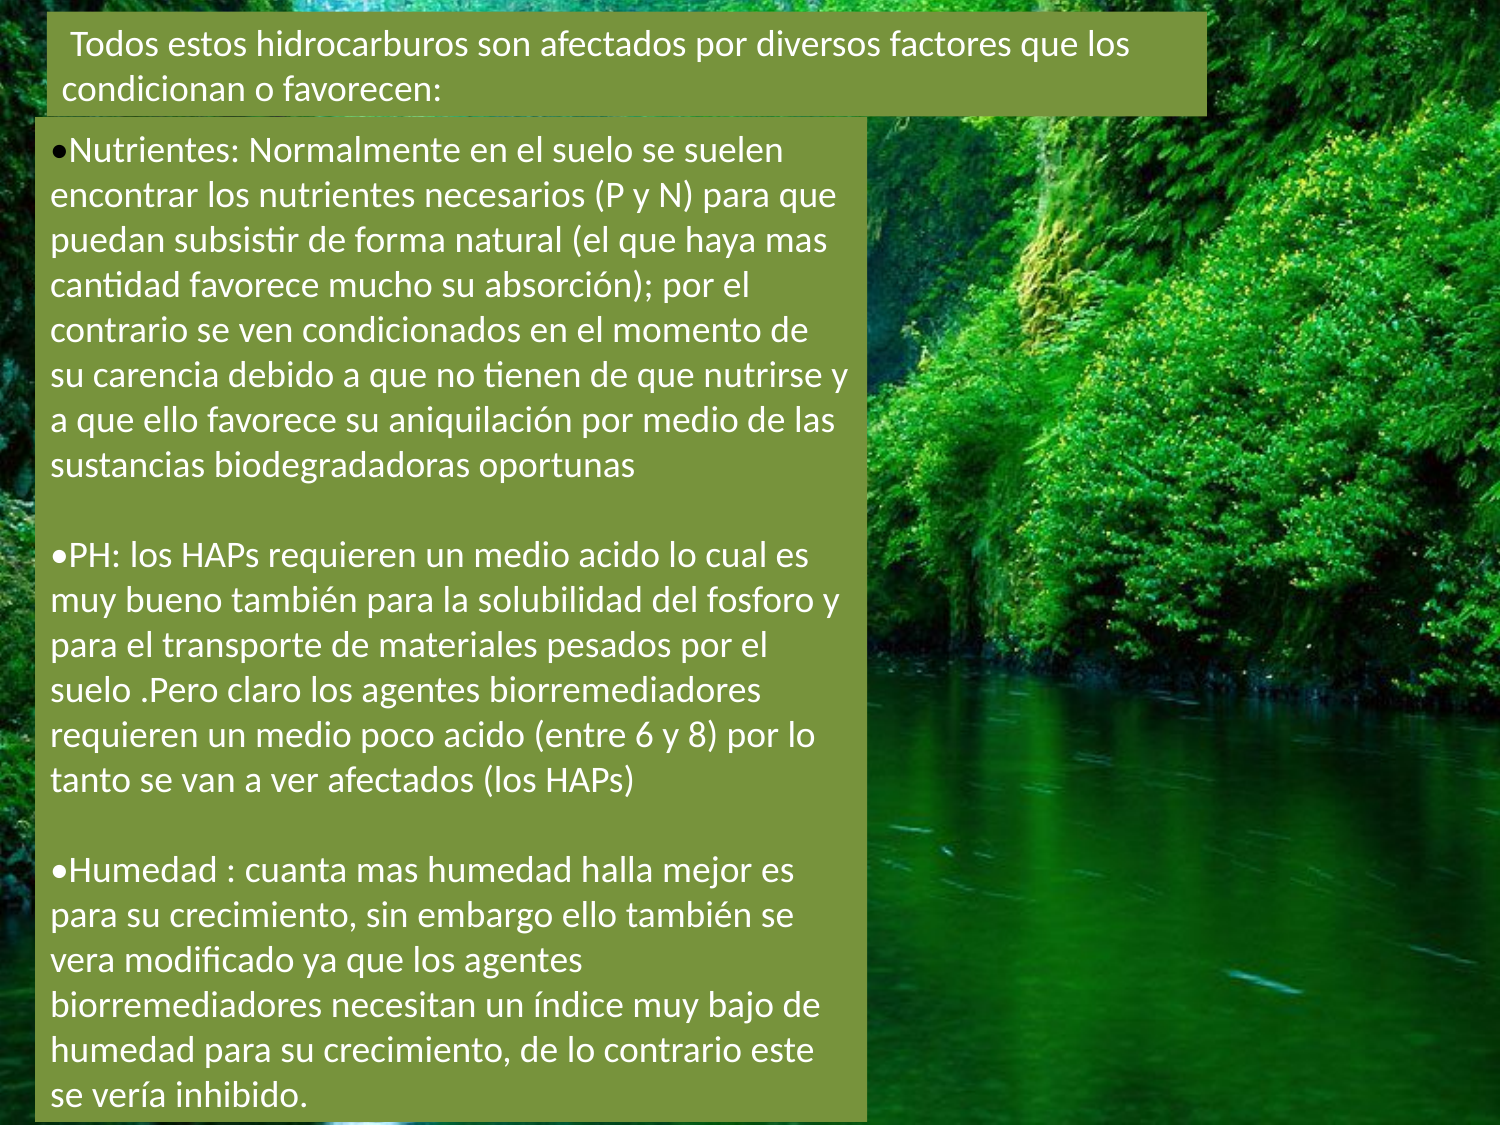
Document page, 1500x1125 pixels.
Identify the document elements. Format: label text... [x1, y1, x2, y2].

text_box •Nutrientes: Normalmente en el suelo se suelen encontrar los nutrientes necesarios (P y N) para que puedan subsistir de forma natural (el que haya mas cantidad favorece mucho su absorción); por el contrario se ven condicionados en el momento de su carencia debido a que no tienen de que nutrirse y a que ello favorece su aniquilación por medio de las sustancias biodegradadoras oportunas •PH: los HAPs requieren un medio acido lo cual es muy bueno también para la solubilidad del fosforo y para el transporte de materiales pesados por el suelo .Pero claro los agentes biorremediadores requieren un medio poco acido (entre 6 y 8) por lo tanto se van a ver afectados (los HAPs) •Humedad : cuanta mas humedad halla mejor es para su crecimiento, sin embargo ello también se vera modificado ya que los agentes biorremediadores necesitan un índice muy bajo de humedad para su crecimiento, de lo contrario este se vería inhibido. [35, 117, 868, 1122]
text_box Todos estos hidrocarburos son afectados por diversos factores que los condicionan o favorecen: [46, 11, 1207, 117]
picture [0, 0, 1500, 1125]
